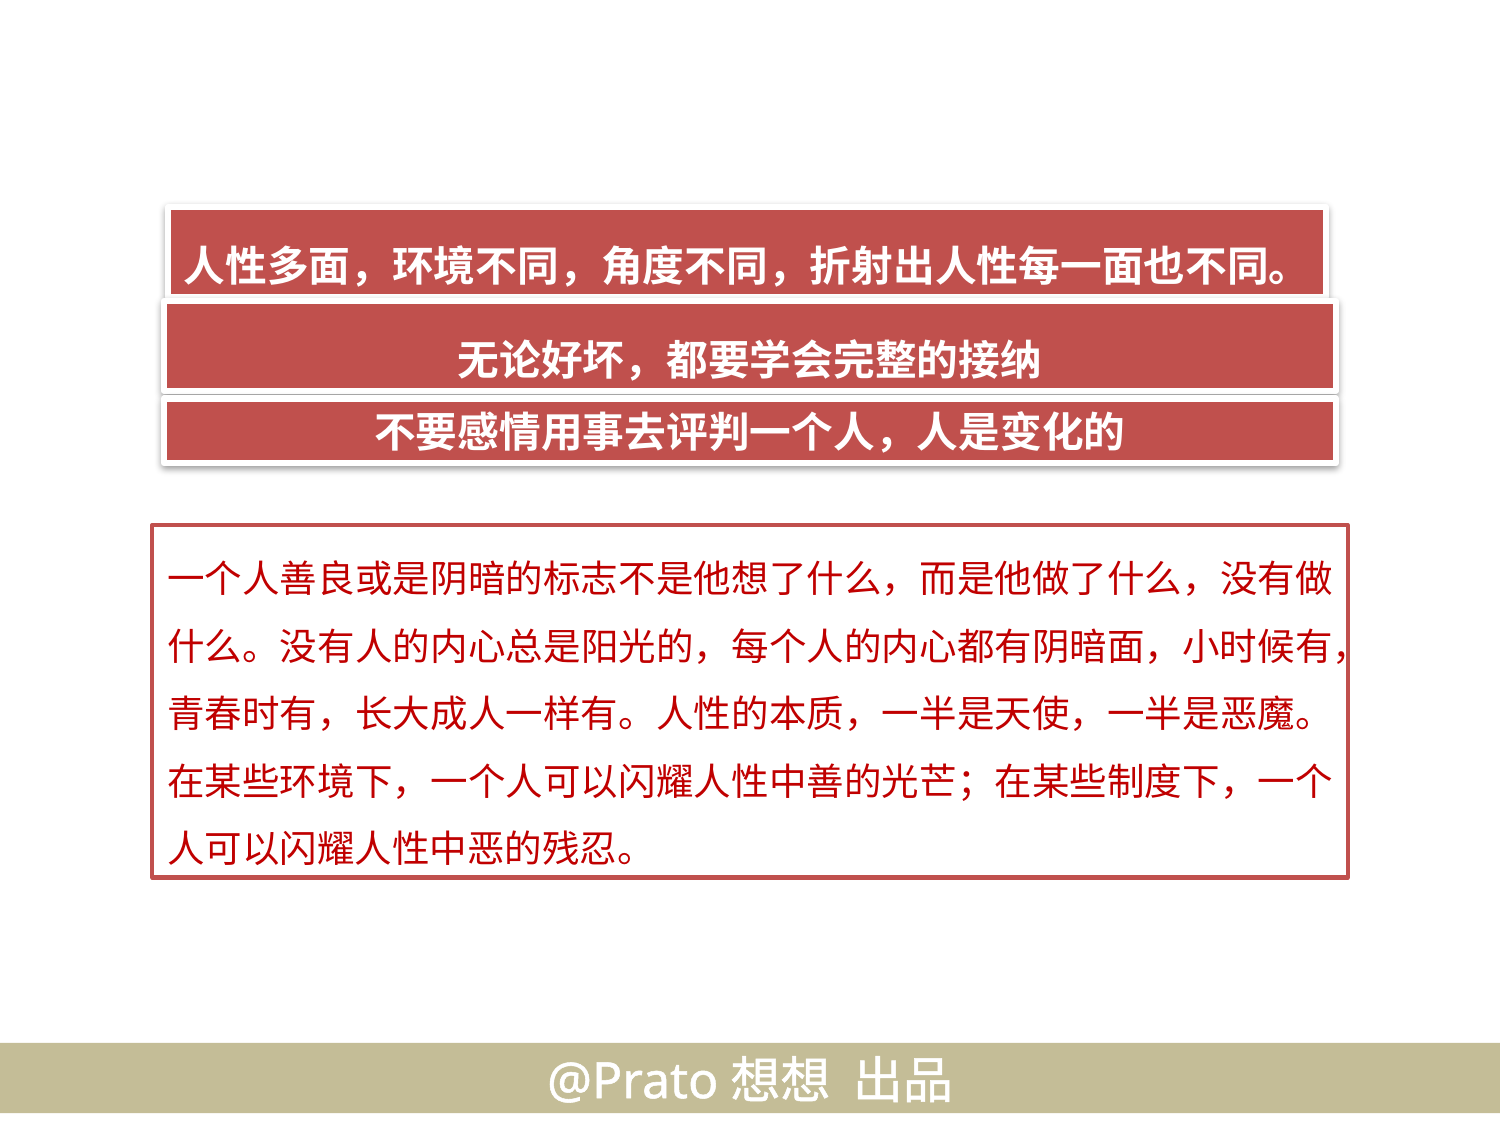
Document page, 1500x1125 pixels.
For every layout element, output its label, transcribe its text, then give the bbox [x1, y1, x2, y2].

text_box 一个人善良或是阴暗的标志不是他想了什么，而是他做了什么，没有做什么。没有人的内心总是阳光的，每个人的内心都有阴暗面，小时候有，青春时有，长大成人一样有。人性的本质，一半是天使，一半是恶魔。在某些环境下，一个人可以闪耀人性中善的光芒；在某些制度下，一个人可以闪耀人性中恶的残忍。 [150, 523, 1350, 880]
text_box 不要感情用事去评判一个人，人是变化的 [161, 395, 1339, 466]
text_box 人性多面，环境不同，角度不同，折射出人性每一面也不同。 [165, 204, 1329, 296]
text_box 无论好坏，都要学会完整的接纳 [161, 298, 1339, 394]
text_box @Prato想想 出品 [0, 1041, 1500, 1115]
